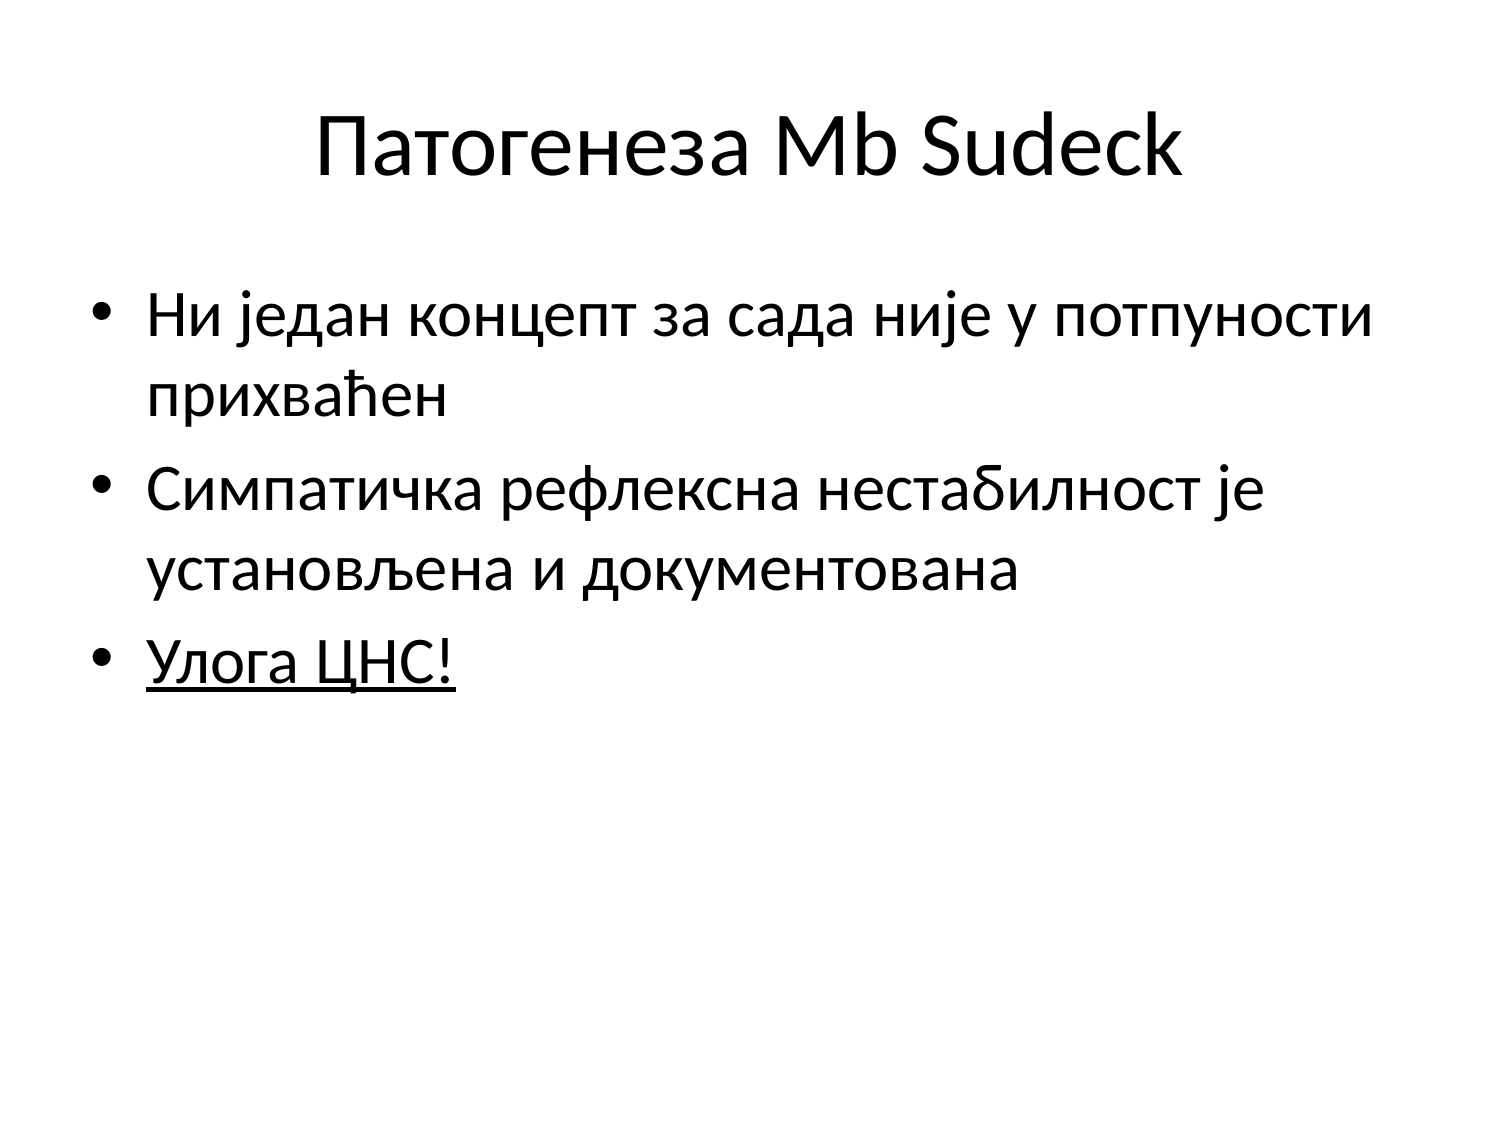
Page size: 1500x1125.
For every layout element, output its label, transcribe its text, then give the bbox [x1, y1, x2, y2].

title Патогенезa Mb Sudeck [75, 45, 1425, 233]
list Ни један концепт за сада није у потпуности прихваћен Симпатичка рефлексна нестабилност је установљена и документована Улога ЦНС! [75, 262, 1425, 1005]
